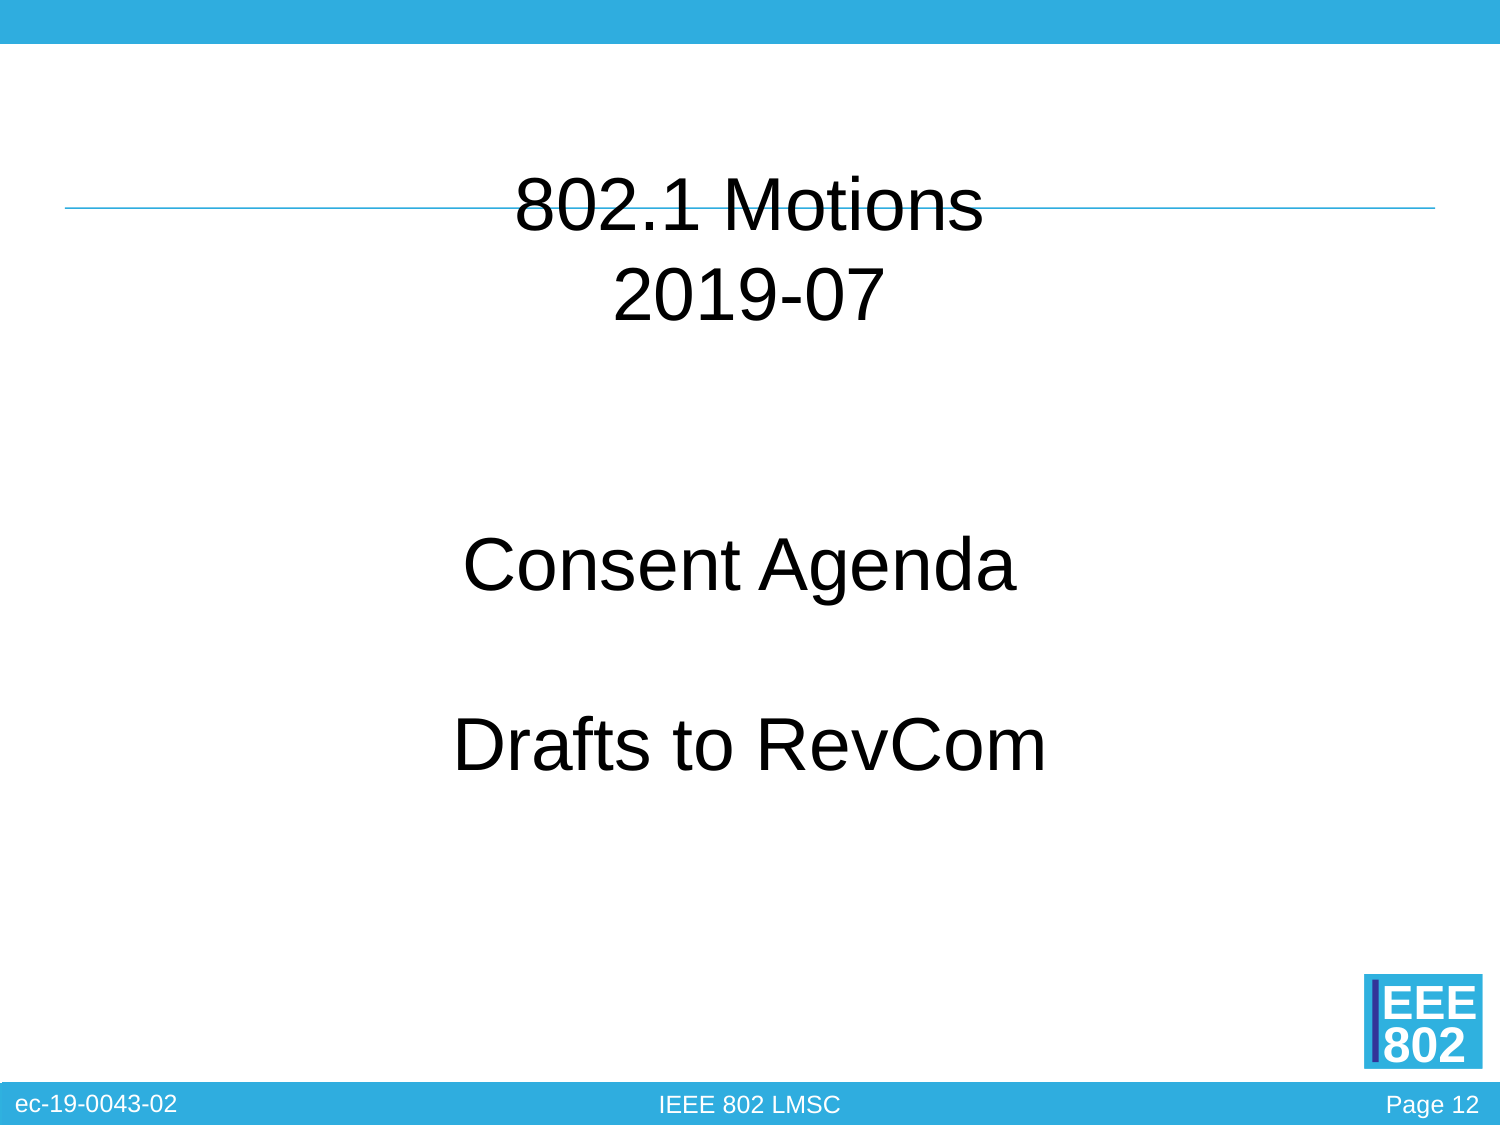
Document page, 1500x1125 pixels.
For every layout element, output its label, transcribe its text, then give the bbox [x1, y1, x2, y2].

title 802.1 Motions 2019-07 Consent Agenda Drafts to RevCom [112, 349, 1388, 591]
